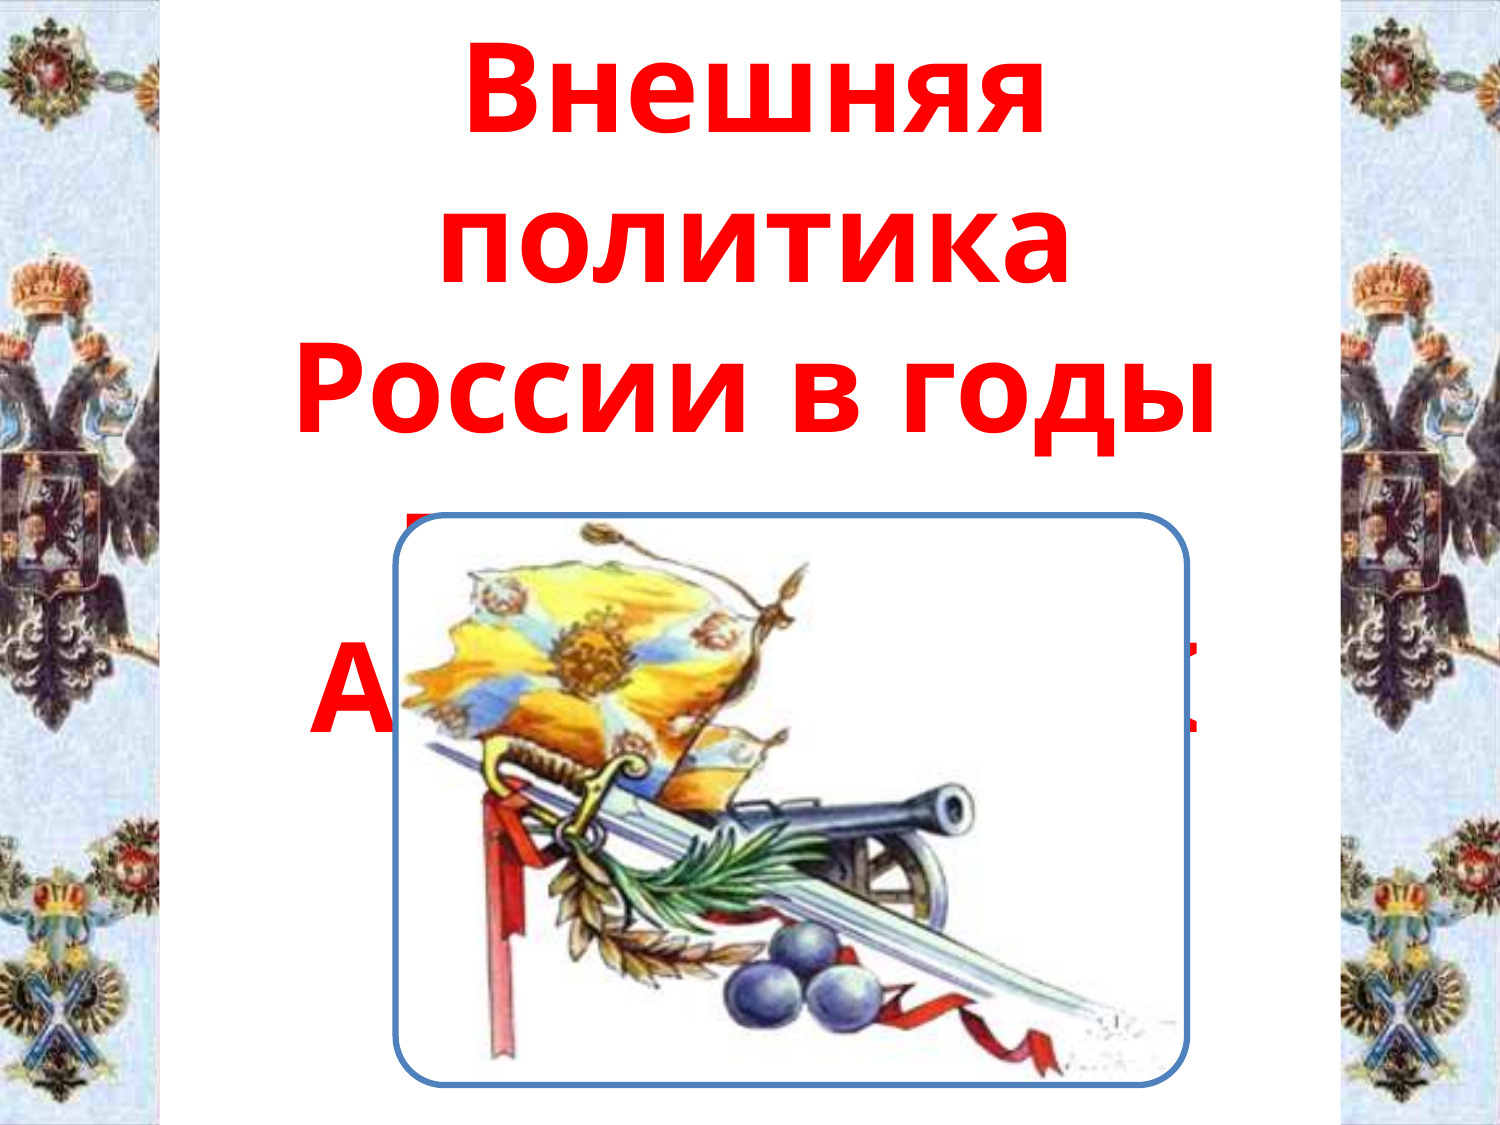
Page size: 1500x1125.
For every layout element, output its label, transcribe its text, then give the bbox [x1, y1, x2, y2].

text_box Внешняя политика России в годы правления Александра I [206, 0, 1306, 915]
picture [1340, 0, 1500, 1125]
picture [395, 514, 1188, 1086]
picture [0, 0, 160, 1125]
